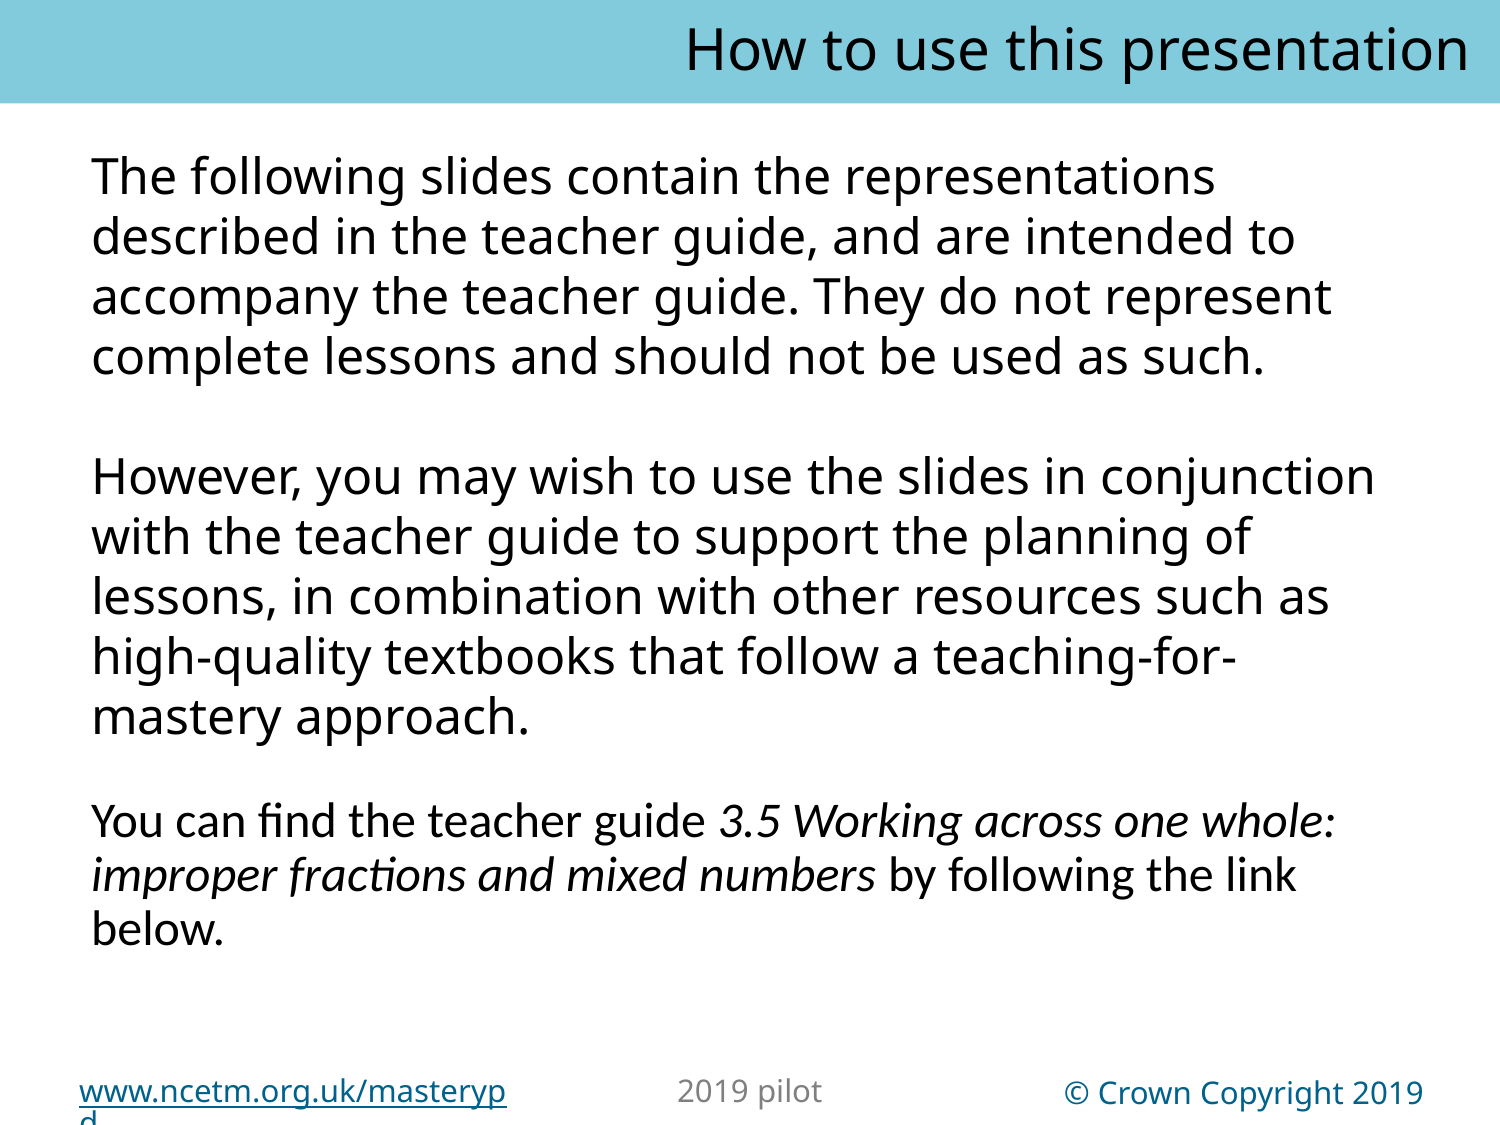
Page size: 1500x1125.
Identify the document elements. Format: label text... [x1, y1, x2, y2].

list How to use this presentation [0, 0, 1500, 104]
list You can find the teacher guide 3.5 Working across one whole: improper fractions and mixed numbers by following the link below. [76, 786, 1424, 972]
